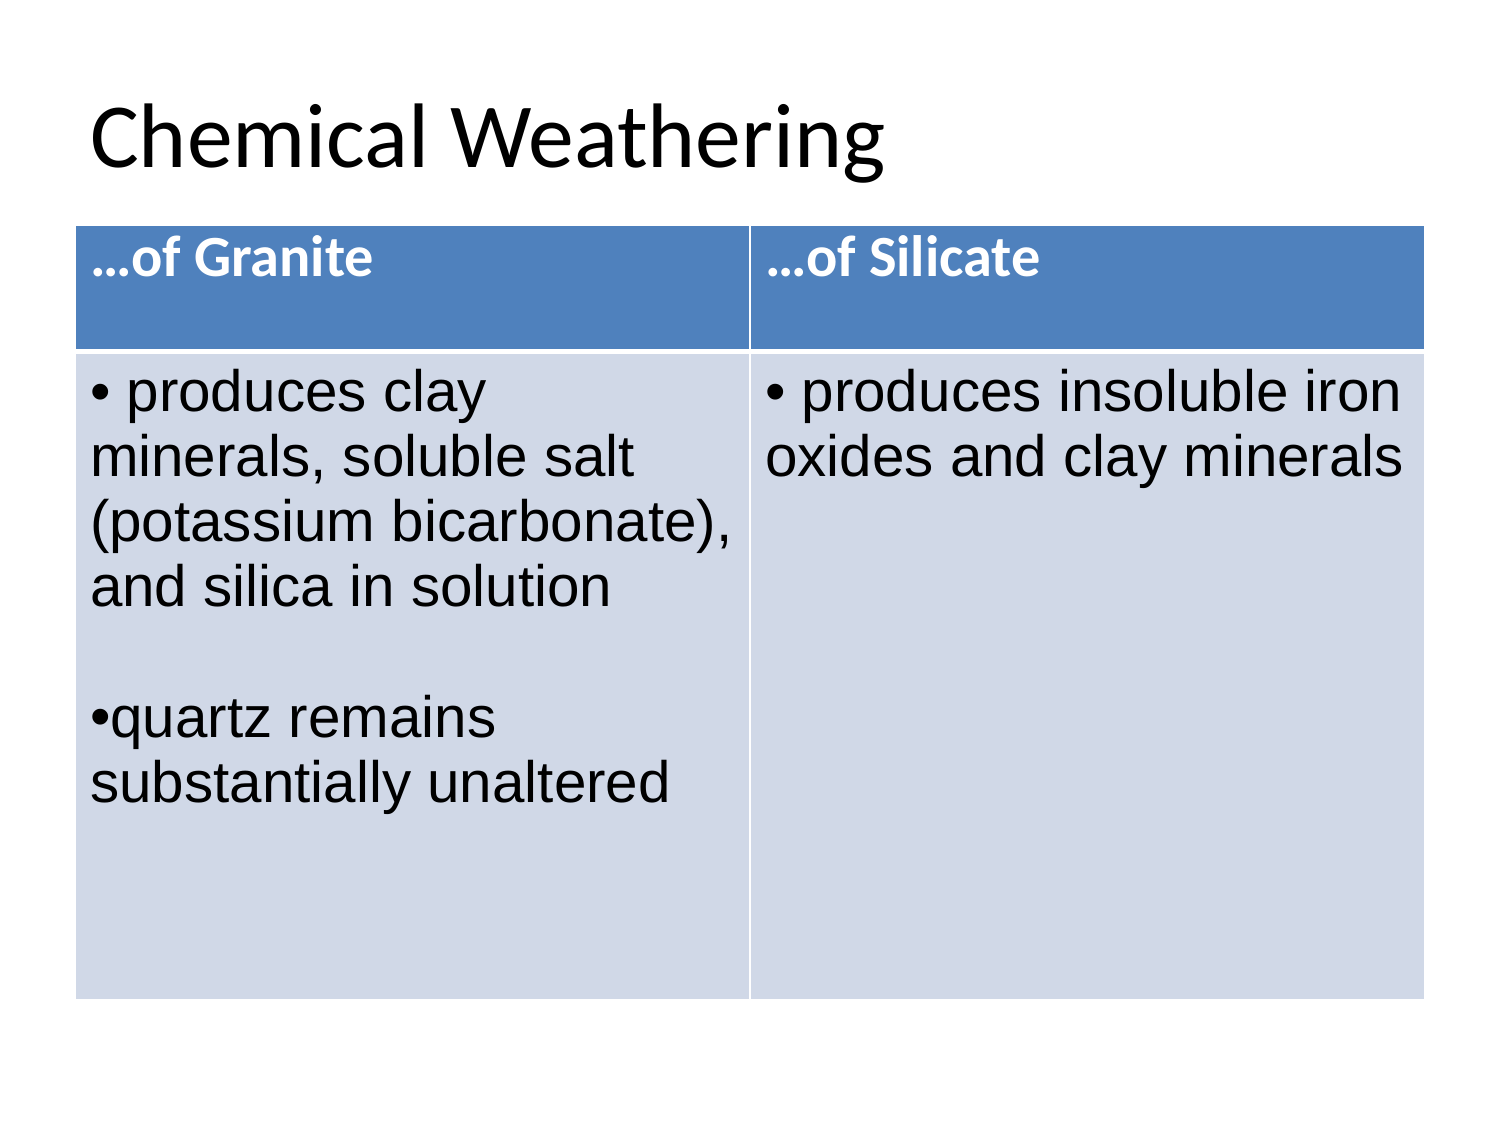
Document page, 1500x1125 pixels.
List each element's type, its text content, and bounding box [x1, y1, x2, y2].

title Chemical Weathering [75, 37, 1425, 224]
table_header …of Silicate [751, 226, 1424, 349]
table_cell produces clay minerals, soluble salt (potassium bicarbonate), and silica in solution quartz remains substantially unaltered [76, 354, 749, 999]
table_header …of Granite [76, 226, 749, 349]
table_cell produces insoluble iron oxides and clay minerals [751, 354, 1424, 999]
